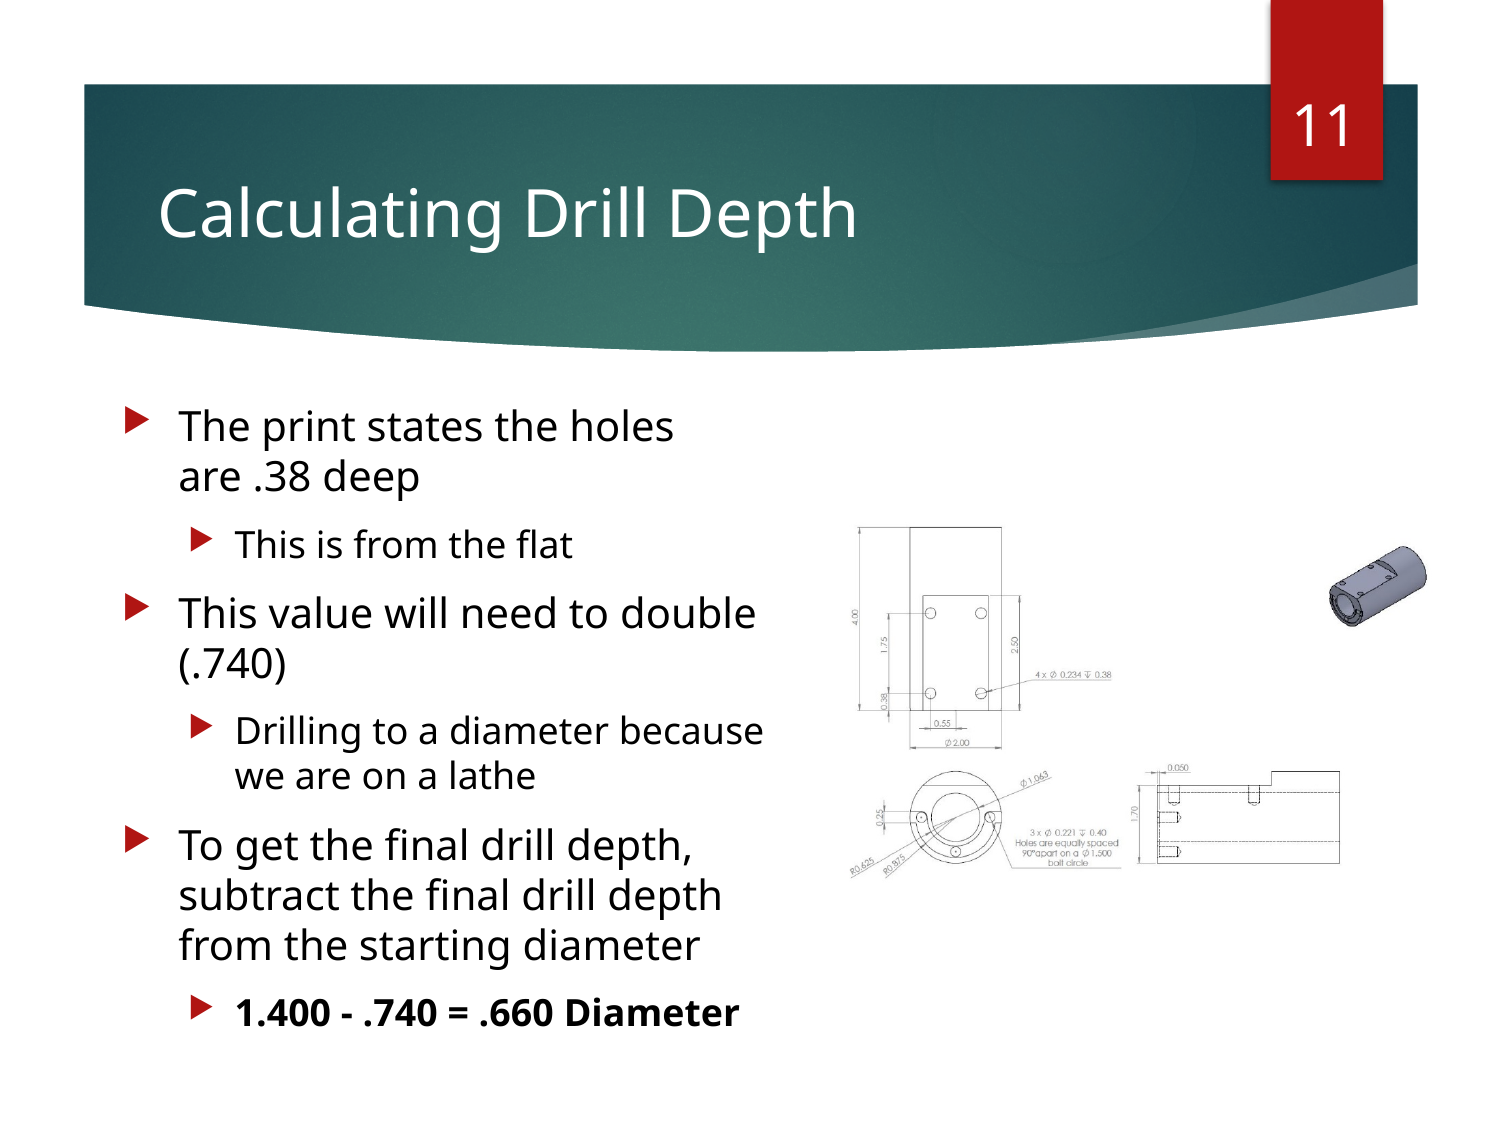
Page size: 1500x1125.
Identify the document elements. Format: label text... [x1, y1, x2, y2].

slide_number 11 [1259, 48, 1390, 175]
title Calculating Drill Depth [142, 152, 1183, 269]
list The print states the holes are .38 deep This is from the flat This value will need to double (.740) Drilling to a diameter because we are on a lathe To get the final drill depth, subtract the final drill depth from the starting diameter 1.400 - .740 = .660 Diameter [107, 392, 806, 1085]
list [838, 516, 1436, 883]
